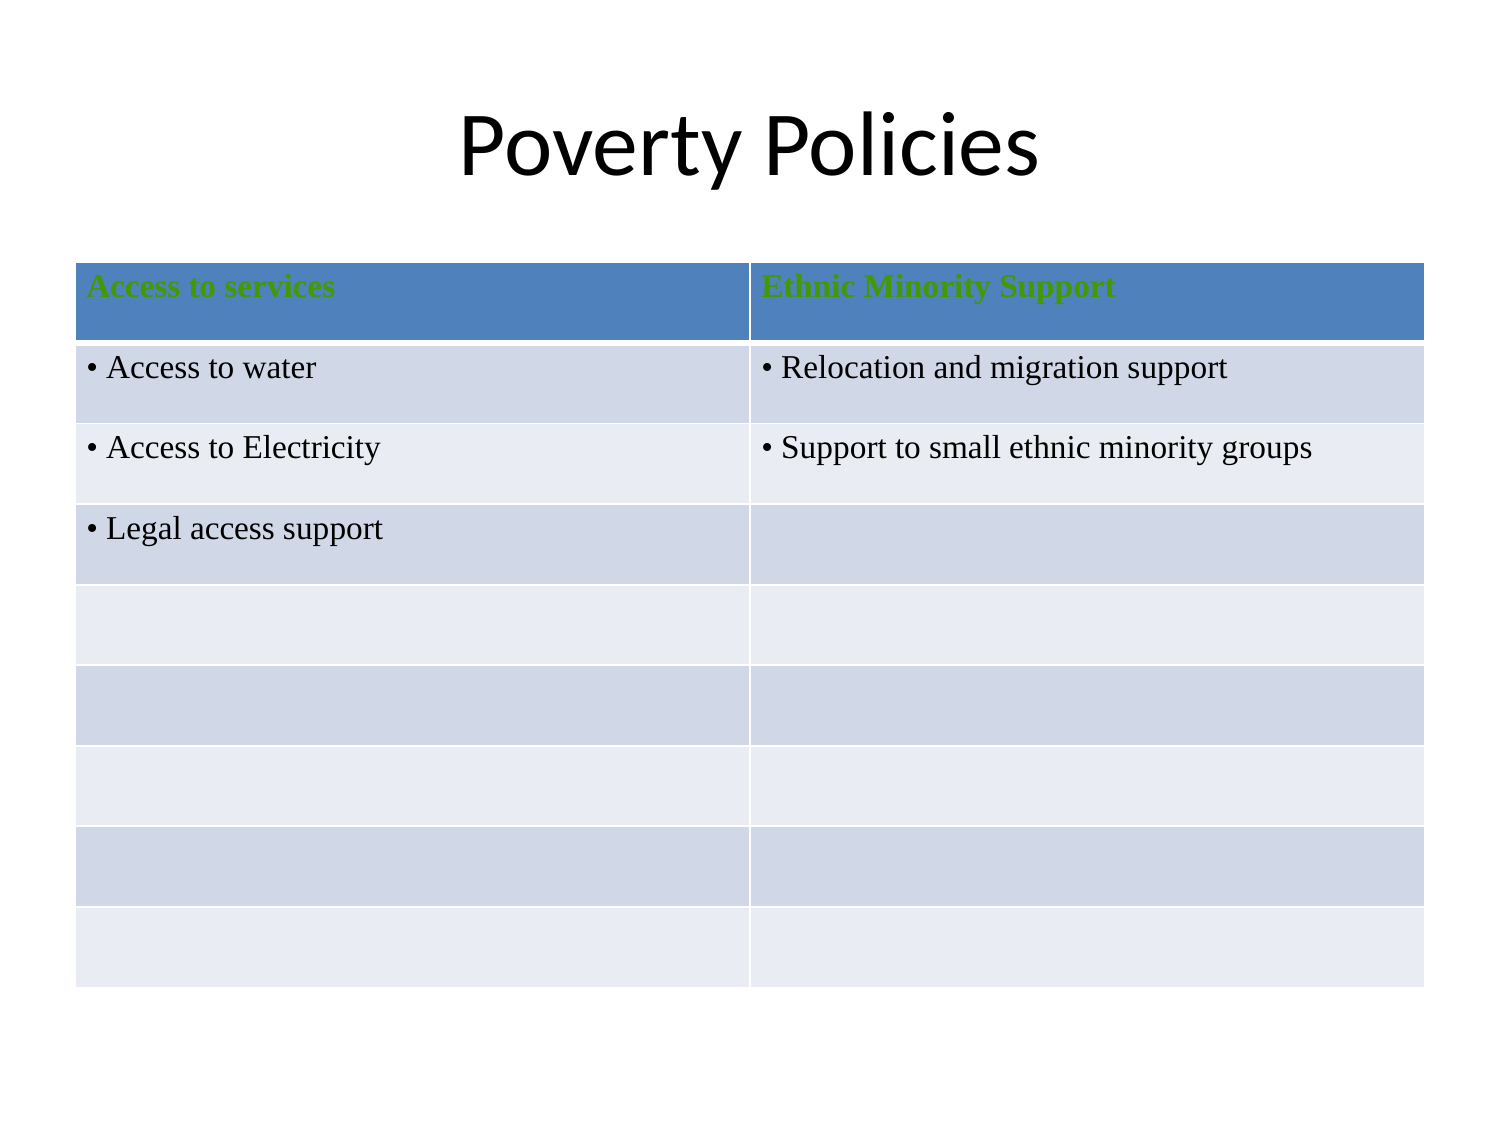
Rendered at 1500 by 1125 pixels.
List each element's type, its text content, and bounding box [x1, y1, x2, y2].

table_header Ethnic Minority Support [751, 263, 1424, 340]
table_cell [76, 586, 749, 664]
table_cell [751, 666, 1424, 745]
table_cell [751, 908, 1424, 987]
table_cell [76, 827, 749, 906]
table_cell • Support to small ethnic minority groups [751, 424, 1424, 503]
table_cell [751, 586, 1424, 664]
table_cell • Relocation and migration support [751, 346, 1424, 423]
table_cell [751, 747, 1424, 825]
table_cell [76, 747, 749, 825]
table_cell [751, 827, 1424, 906]
table_cell • Legal access support [76, 505, 749, 584]
table_cell [76, 666, 749, 745]
title Poverty Policies [75, 45, 1425, 233]
table_cell [751, 505, 1424, 584]
table_cell • Access to water [76, 346, 749, 423]
table_cell • Access to Electricity [76, 424, 749, 503]
table_header Access to services [76, 263, 749, 340]
table_cell [76, 908, 749, 987]
